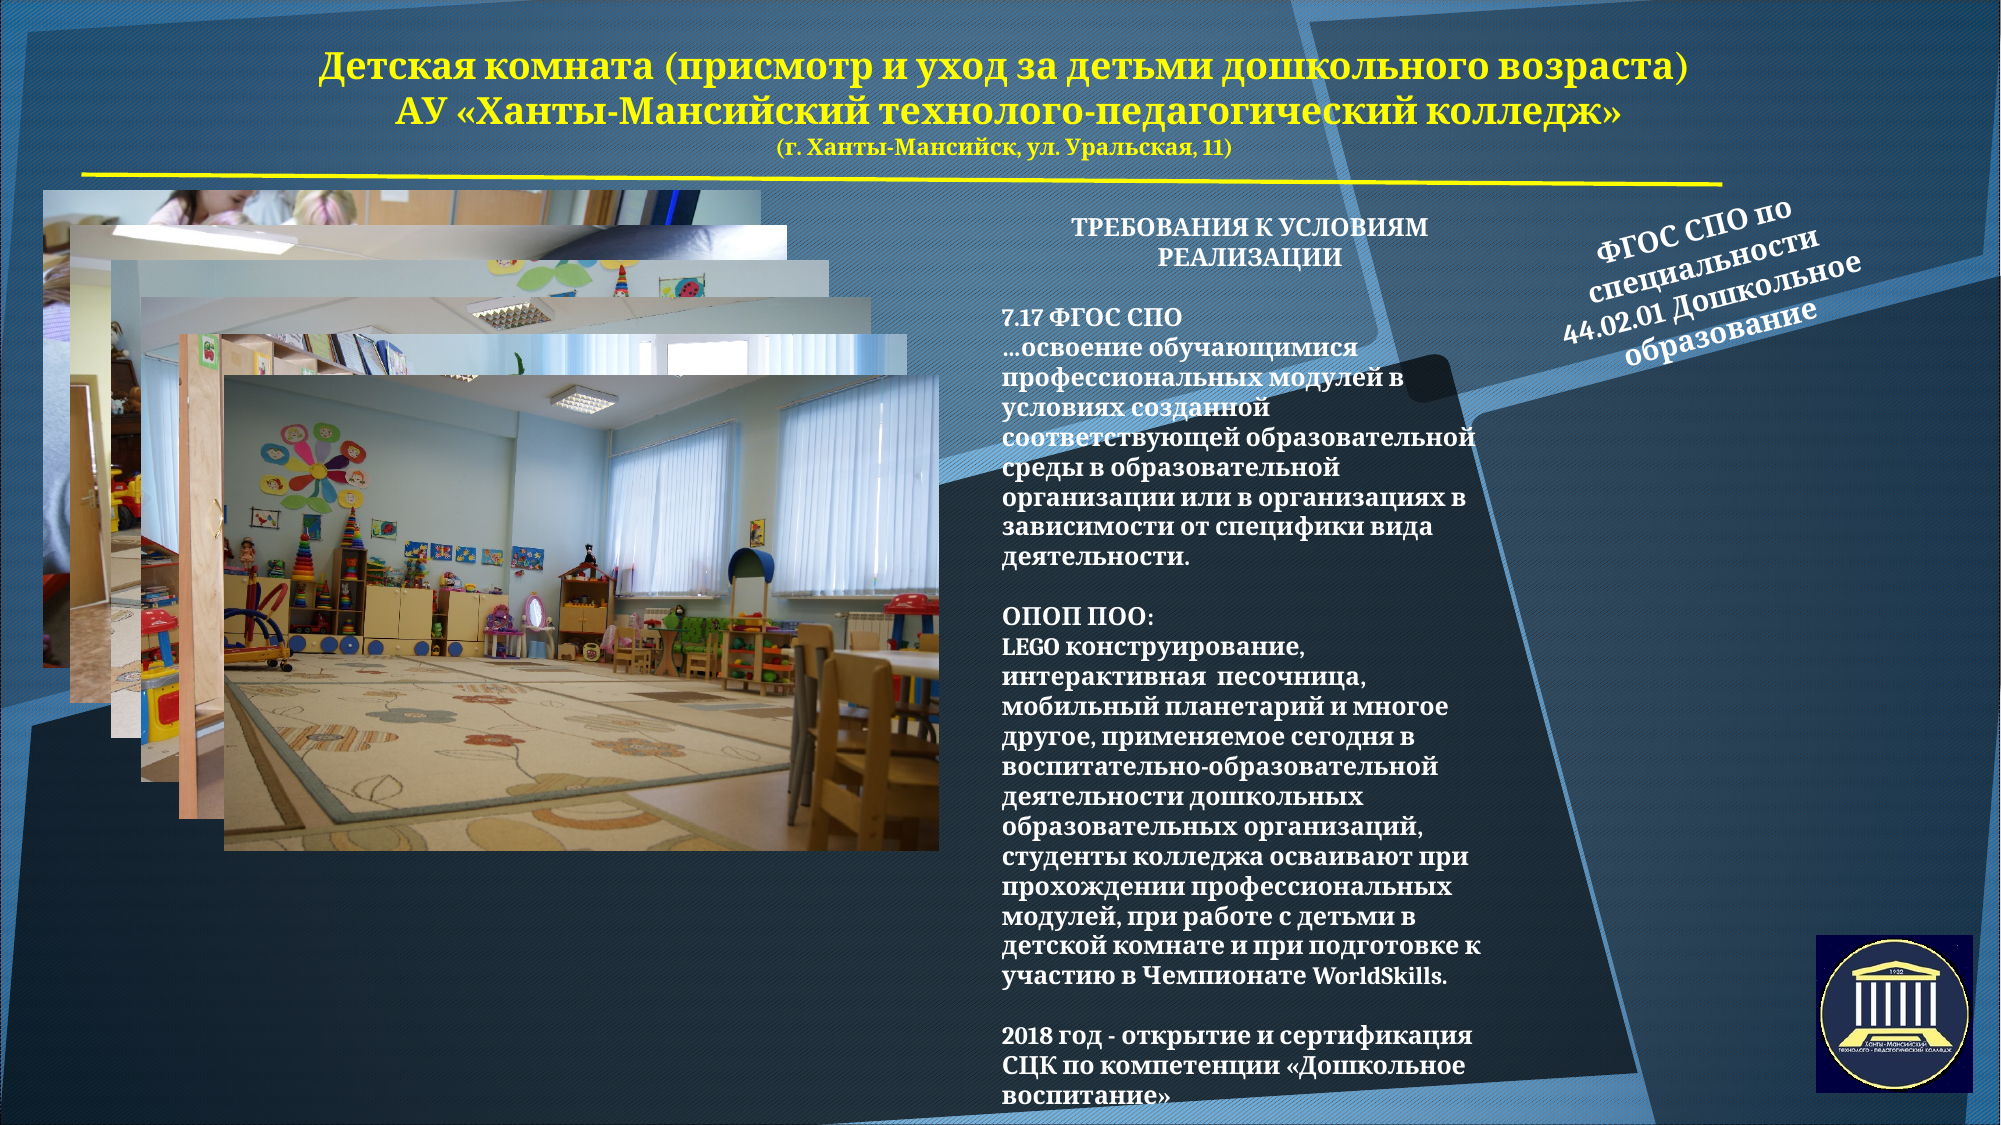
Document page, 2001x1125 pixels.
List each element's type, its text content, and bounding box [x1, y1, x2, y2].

text_box ФГОС СПО по специальности 44.02.01 Дошкольное образование [1514, 149, 1945, 410]
picture [1816, 935, 1973, 1093]
text_box ТРЕБОВАНИЯ К УСЛОВИЯМ РЕАЛИЗАЦИИ 7.17 ФГОС СПО …освоение обучающимися профессиональных модулей в условиях созданной соответствующей образовательной среды в образовательной организации или в организациях в зависимости от специфики вида деятельности. ОПОП ПОО: LEGO конструирование, интерактивная песочница, мобильный планетарий и многое другое, применяемое сегодня в воспитательно-образовательной деятельности дошкольных образовательных организаций, студенты колледжа осваивают при прохождении профессиональных модулей, при работе с детьми в детской комнате и при подготовке к участию в Чемпионате WorldSkills. 2018 год - открытие и сертификация СЦК по компетенции «Дошкольное воспитание» [987, 204, 1514, 1118]
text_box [81, 174, 1723, 185]
text_box Детская комната (присмотр и уход за детьми дошкольного возраста) АУ «Ханты-Мансийский технолого-педагогический колледж» (г. Ханты-Мансийск, ул. Уральская, 11) [101, 34, 1908, 168]
picture [43, 190, 939, 851]
